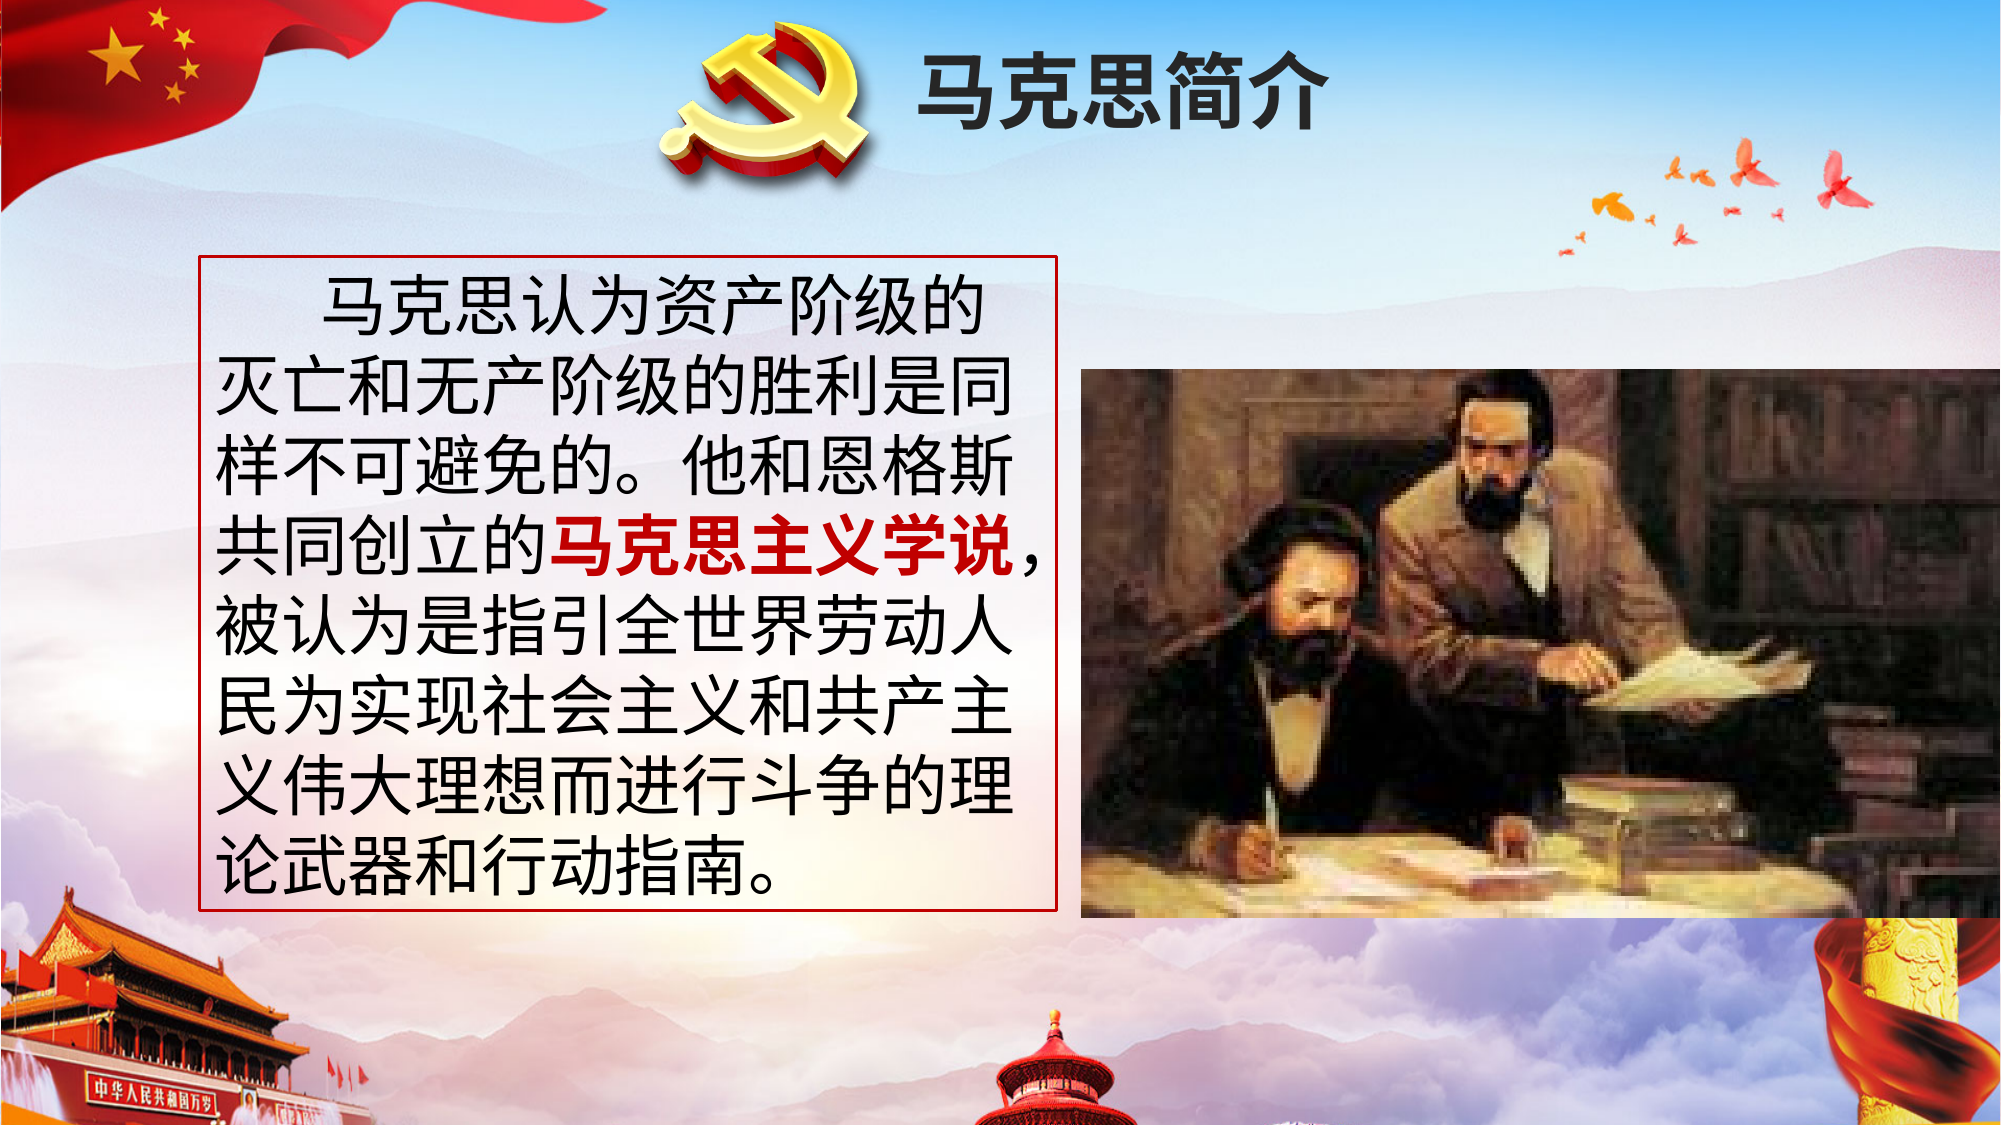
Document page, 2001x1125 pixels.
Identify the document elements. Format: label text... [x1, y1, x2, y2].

text_box 马克思认为资产阶级的灭亡和无产阶级的胜利是同样不可避免的。他和恩格斯共同创立的马克思主义学说，被认为是指引全世界劳动人民为实现社会主义和共产主义伟大理想而进行斗争的理论武器和行动指南。 [199, 256, 1057, 911]
text_box 马克思简介 [899, 32, 1346, 147]
picture [0, 0, 2001, 1125]
